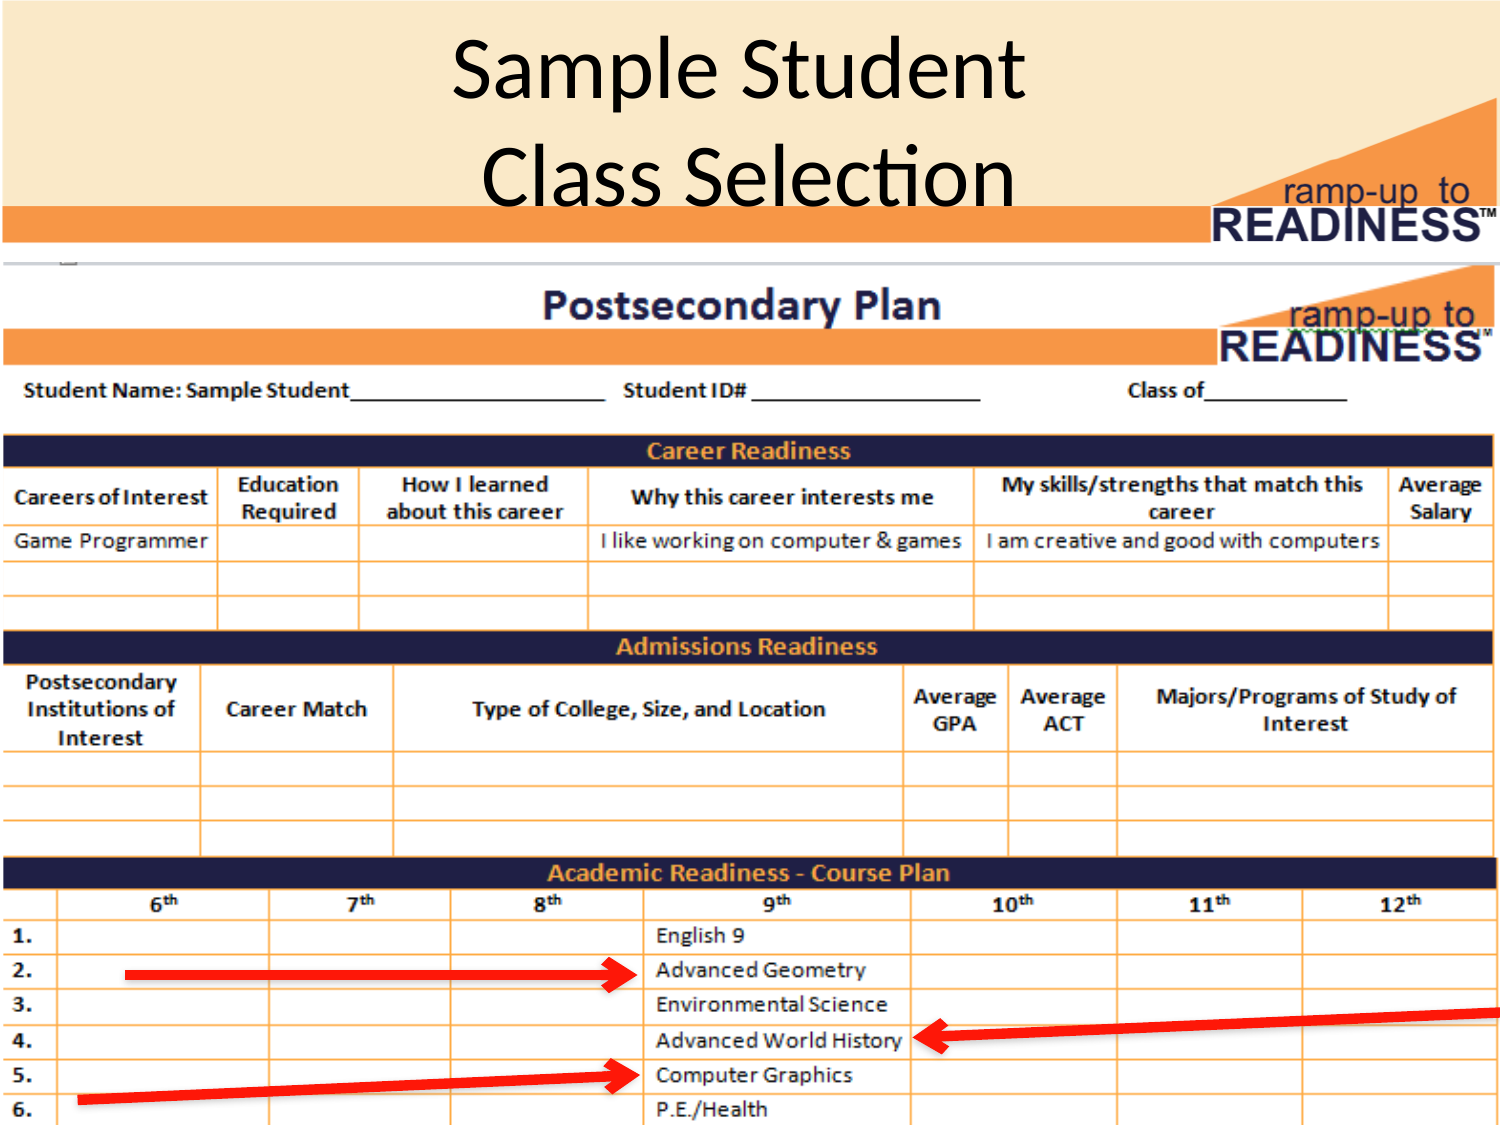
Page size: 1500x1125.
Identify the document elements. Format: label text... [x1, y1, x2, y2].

title Sample Student Class Selection [0, 0, 1500, 233]
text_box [912, 1012, 1500, 1038]
picture [0, 233, 1500, 1125]
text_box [77, 1074, 641, 1101]
